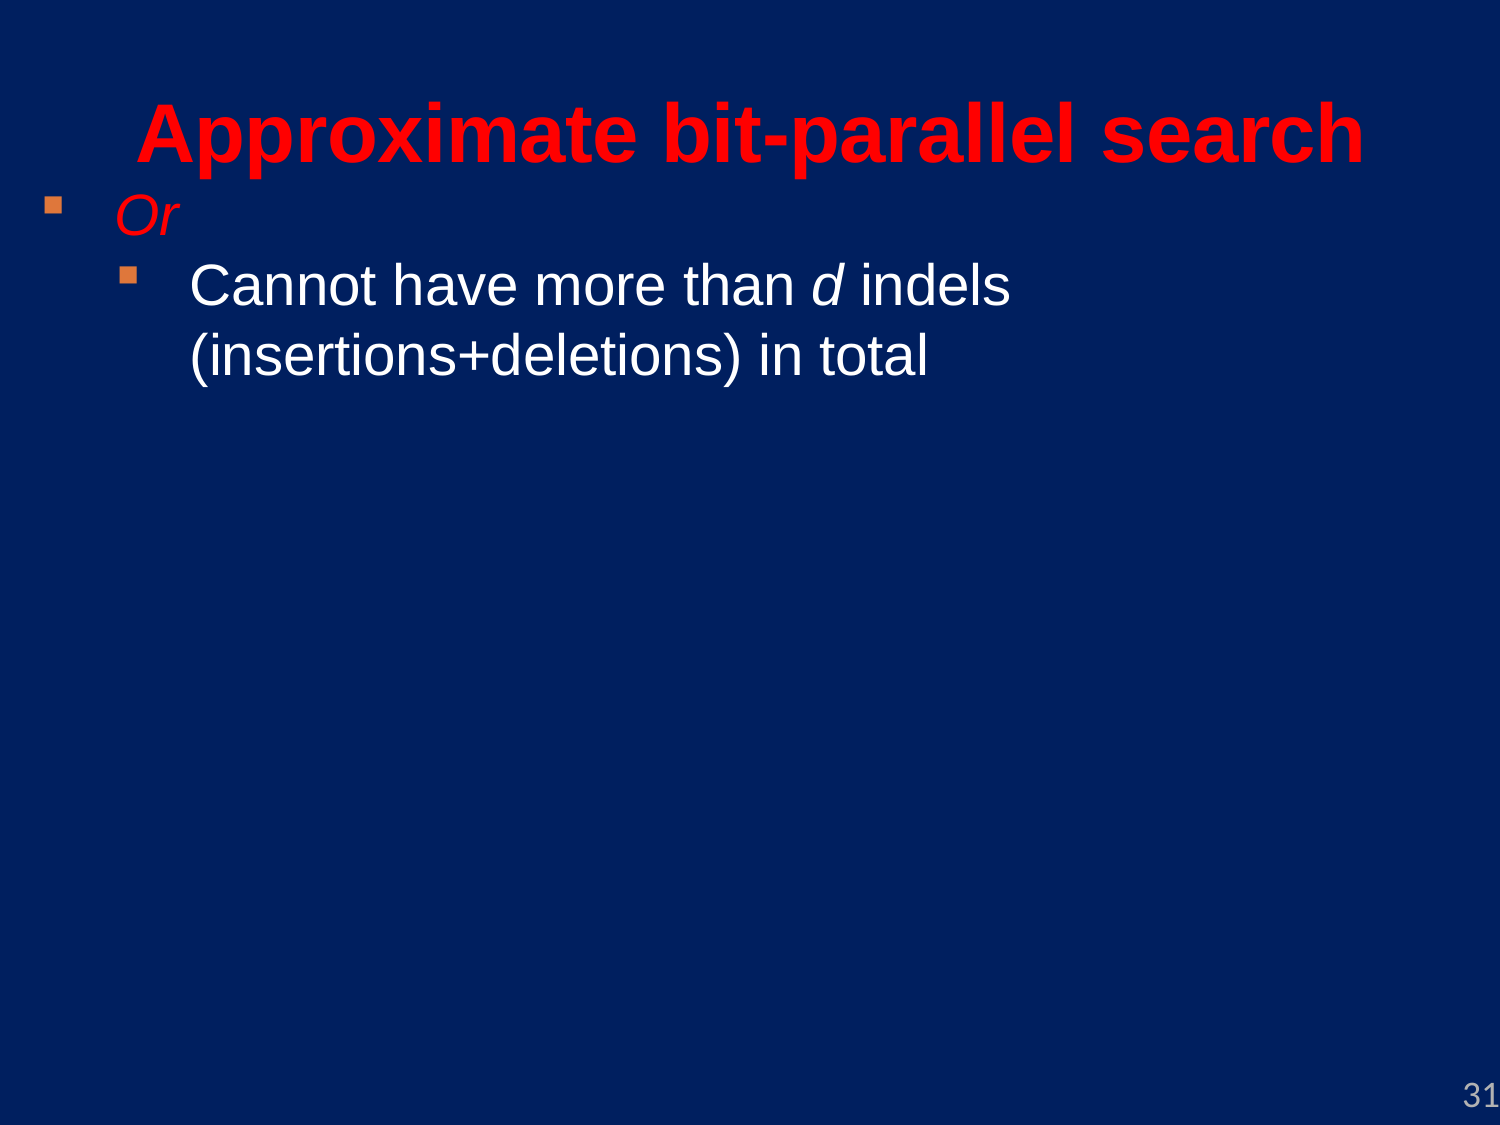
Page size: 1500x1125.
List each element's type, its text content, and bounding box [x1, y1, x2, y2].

slide_number 31 [1437, 1069, 1500, 1125]
title Approximate bit-parallel search [44, 53, 1456, 267]
text_box Or Cannot have more than d indels (insertions+deletions) in total [37, 177, 1226, 388]
